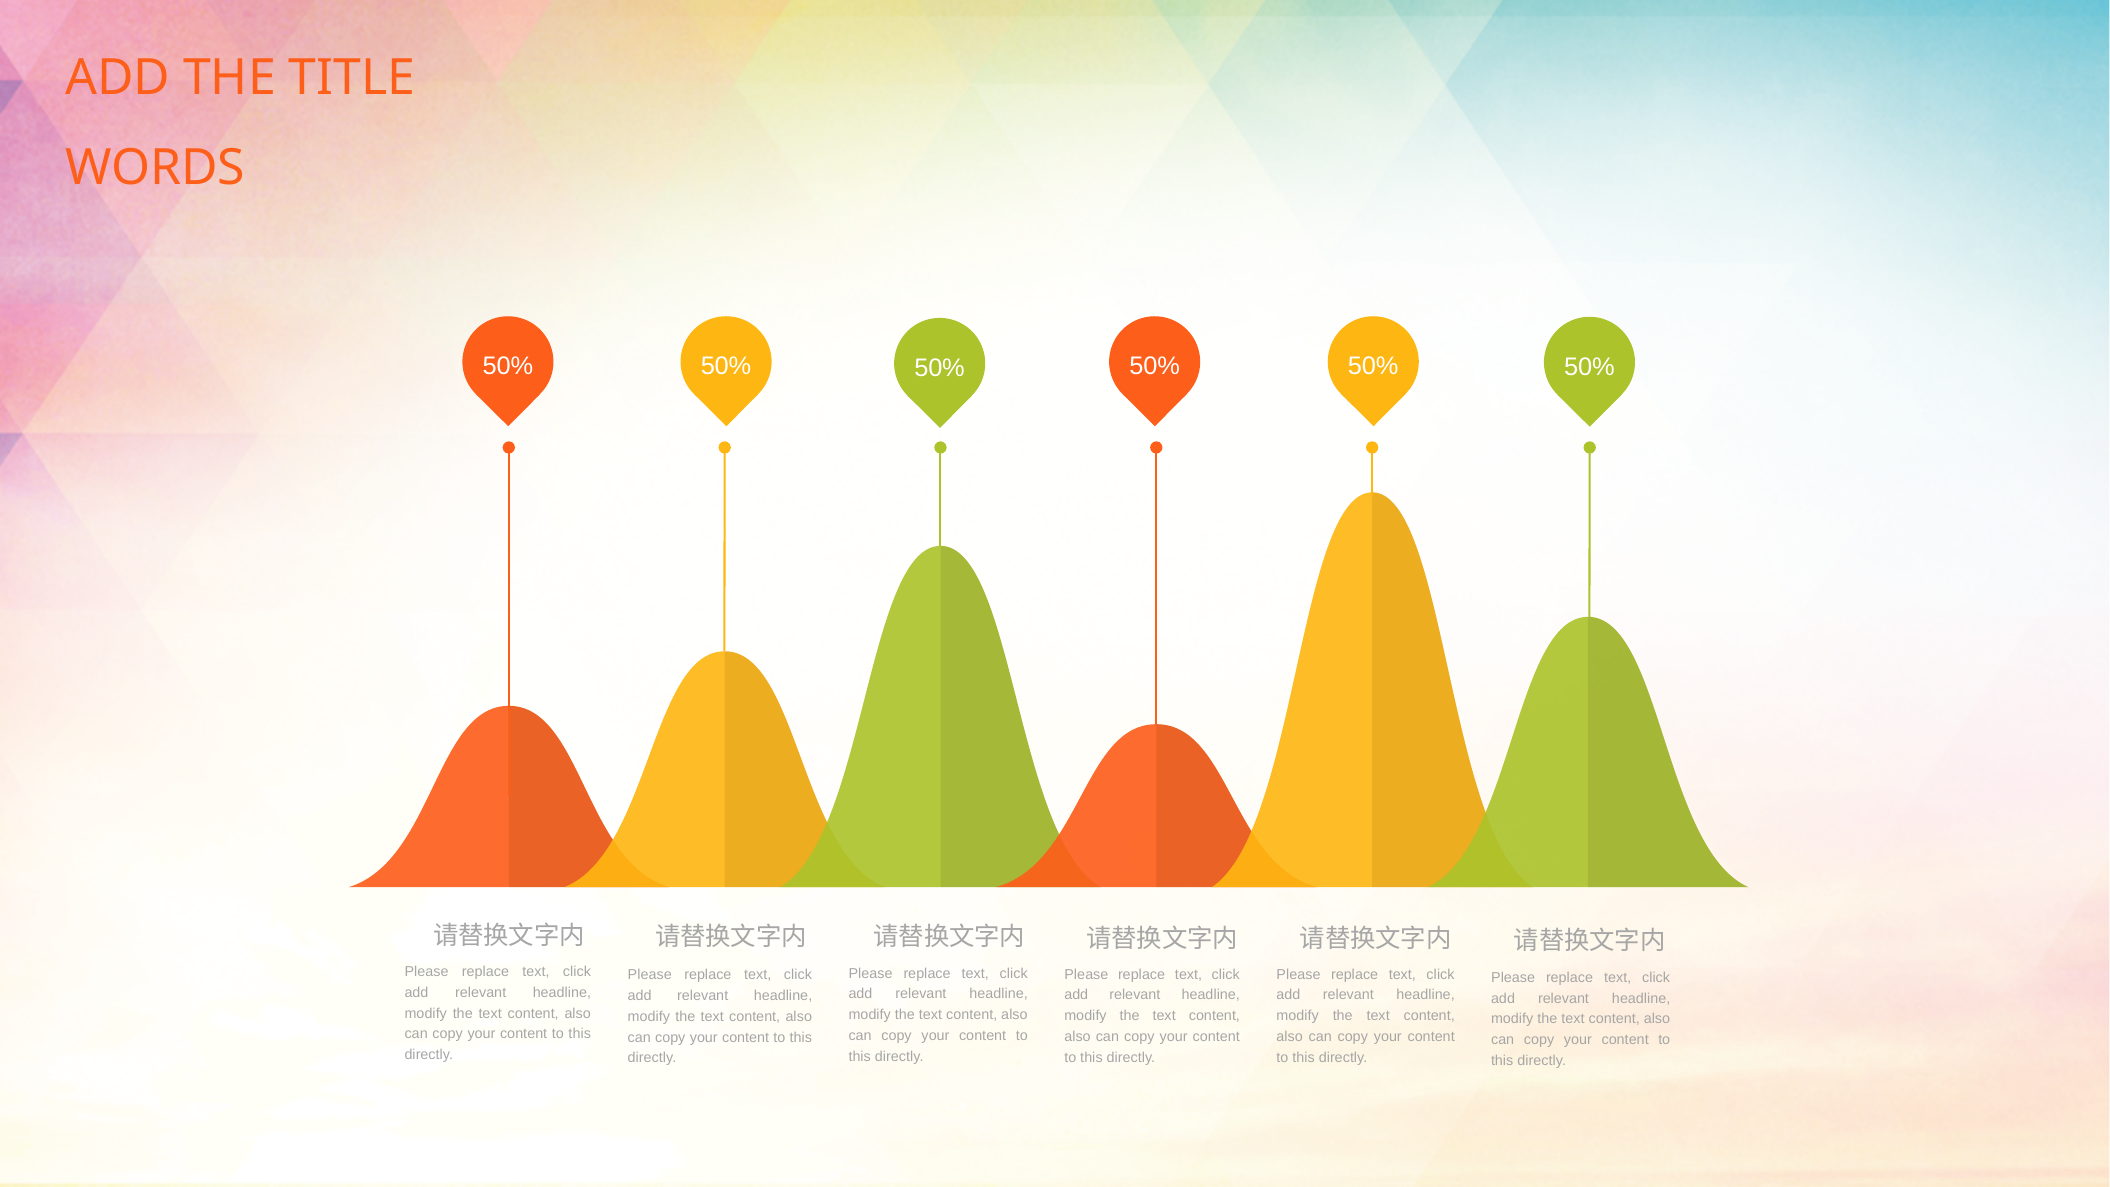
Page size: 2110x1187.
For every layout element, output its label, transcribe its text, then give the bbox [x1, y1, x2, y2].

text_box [848, 914, 1029, 1064]
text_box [627, 914, 813, 1066]
picture [0, 0, 2110, 1187]
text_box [404, 912, 592, 1062]
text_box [996, 724, 1211, 888]
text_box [894, 317, 986, 428]
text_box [1543, 316, 1635, 427]
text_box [462, 316, 554, 427]
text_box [564, 651, 780, 888]
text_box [1109, 316, 1201, 427]
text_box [780, 545, 1101, 888]
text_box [1276, 916, 1456, 1065]
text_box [1427, 616, 1749, 888]
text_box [680, 316, 772, 427]
text_box ADD THE TITLE WORDS [50, 7, 583, 202]
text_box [1327, 316, 1419, 427]
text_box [1491, 917, 1671, 1068]
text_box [1064, 916, 1241, 1065]
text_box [348, 705, 564, 888]
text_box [1211, 492, 1533, 888]
